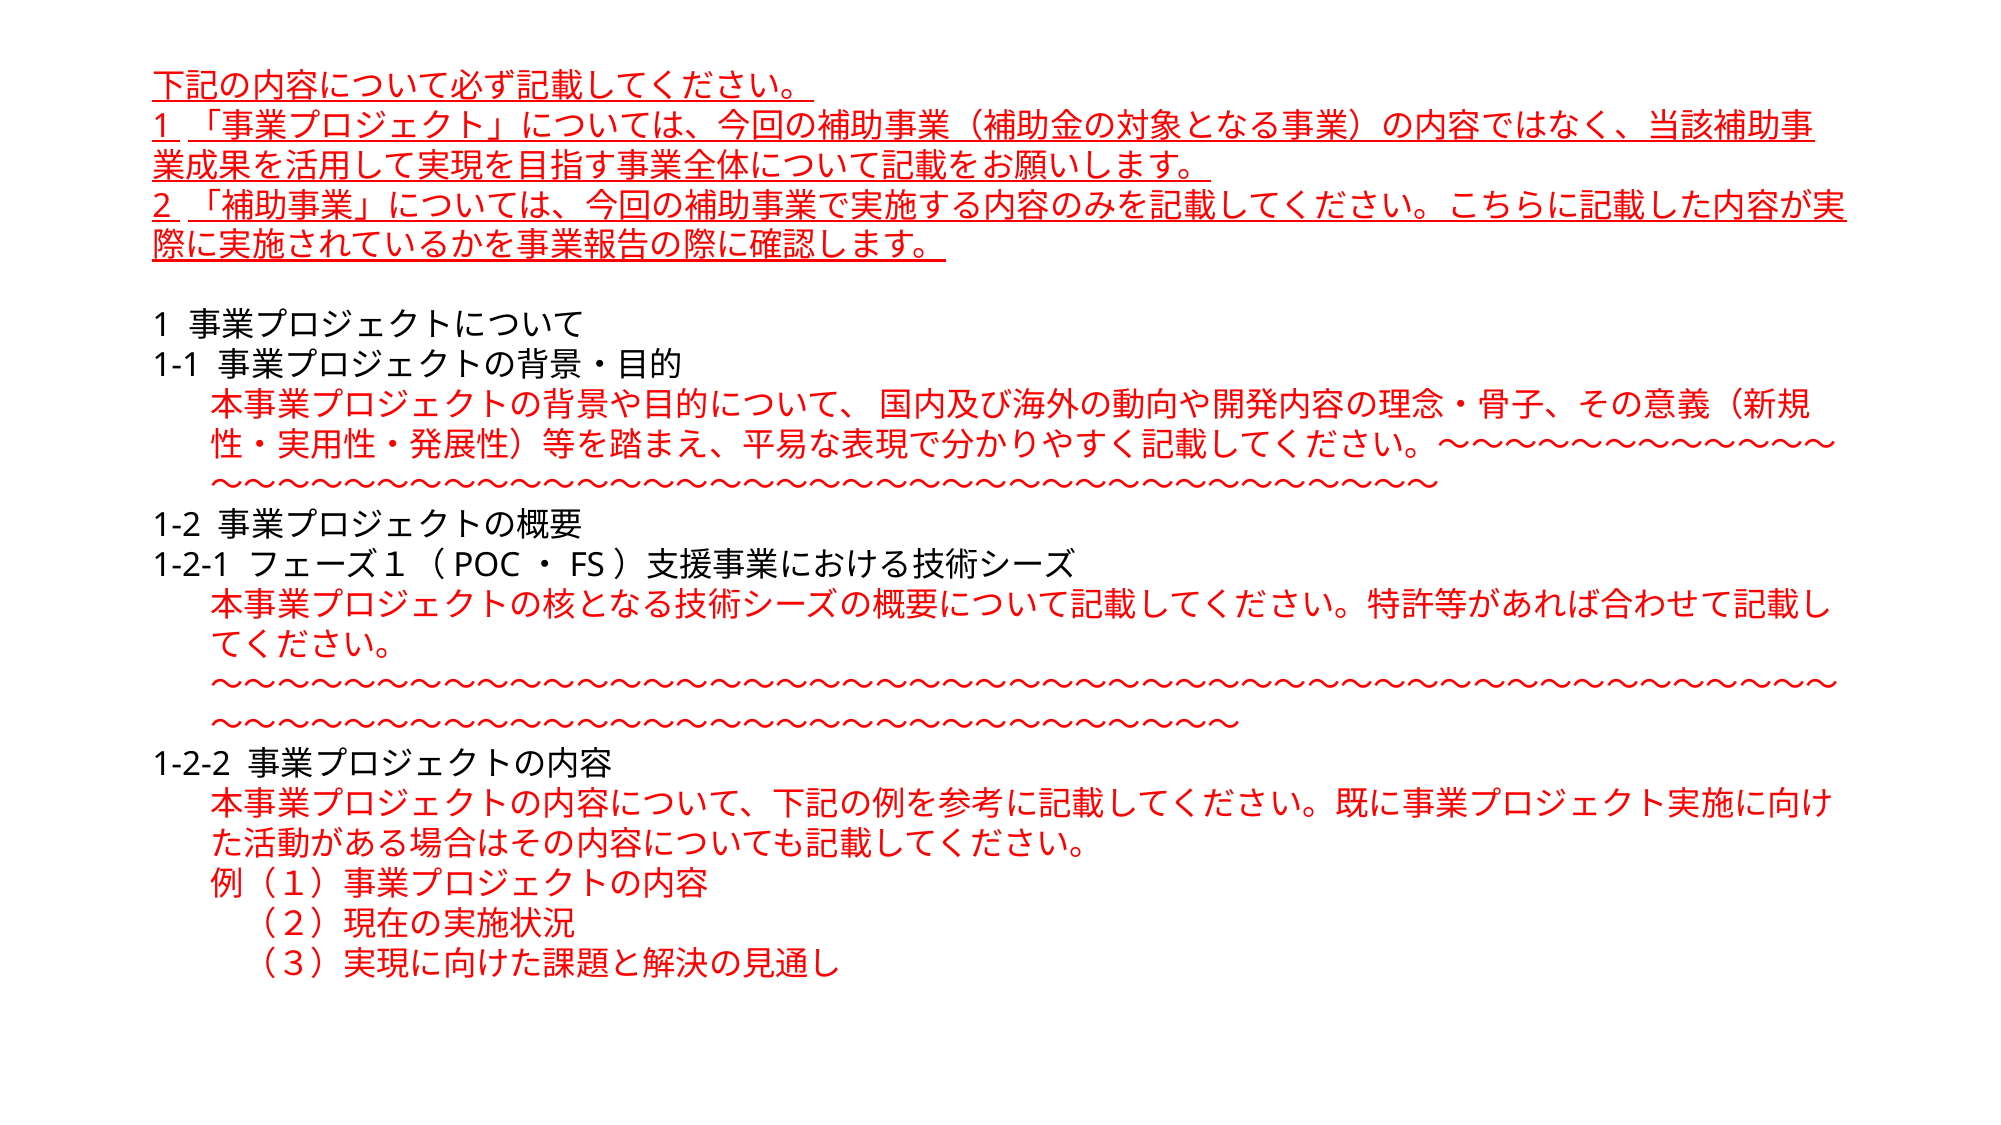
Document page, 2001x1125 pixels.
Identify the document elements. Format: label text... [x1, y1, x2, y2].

list 下記の内容について必ず記載してください。 1 「事業プロジェクト」については、今回の補助事業（補助金の対象となる事業）の内容ではなく、当該補助事業成果を活用して実現を目指す事業全体について記載をお願いします。 2 「補助事業」については、今回の補助事業で実施する内容のみを記載してください。こちらに記載した内容が実際に実施されているかを事業報告の際に確認します。 1 事業プロジェクトについて 1-1 事業プロジェクトの背景・目的 本事業プロジェクトの背景や目的について、 国内及び海外の動向や開発内容の理念・骨子、その意義（新規性・実用性・発展性）等を踏まえ、平易な表現で分かりやすく記載してください。～～～～～～～～～～～～～～～～～～～～～～～～～～～～～～～～～～～～～～～～～～～～～～～～～ 1-2 事業プロジェクトの概要 1-2-1 フェーズ１（POC・FS）支援事業における技術シーズ 本事業プロジェクトの核となる技術シーズの概要について記載してください。特許等があれば合わせて記載してください。 ～～～～～～～～～～～～～～～～～～～～～～～～～～～～～～～～～～～～～～～～～～～～～～～～～～～～～～～～～～～～～～～～～～～～～～～～～～～～～～～～ 1-2-2 事業プロジェクトの内容 本事業プロジェクトの内容について、下記の例を参考に記載してください。既に事業プロジェクト実施に向けた活動がある場合はその内容についても記載してください。 例（１）事業プロジェクトの内容 （２）現在の実施状況 （３）実現に向けた課題と解決の見通し [137, 56, 1863, 1014]
